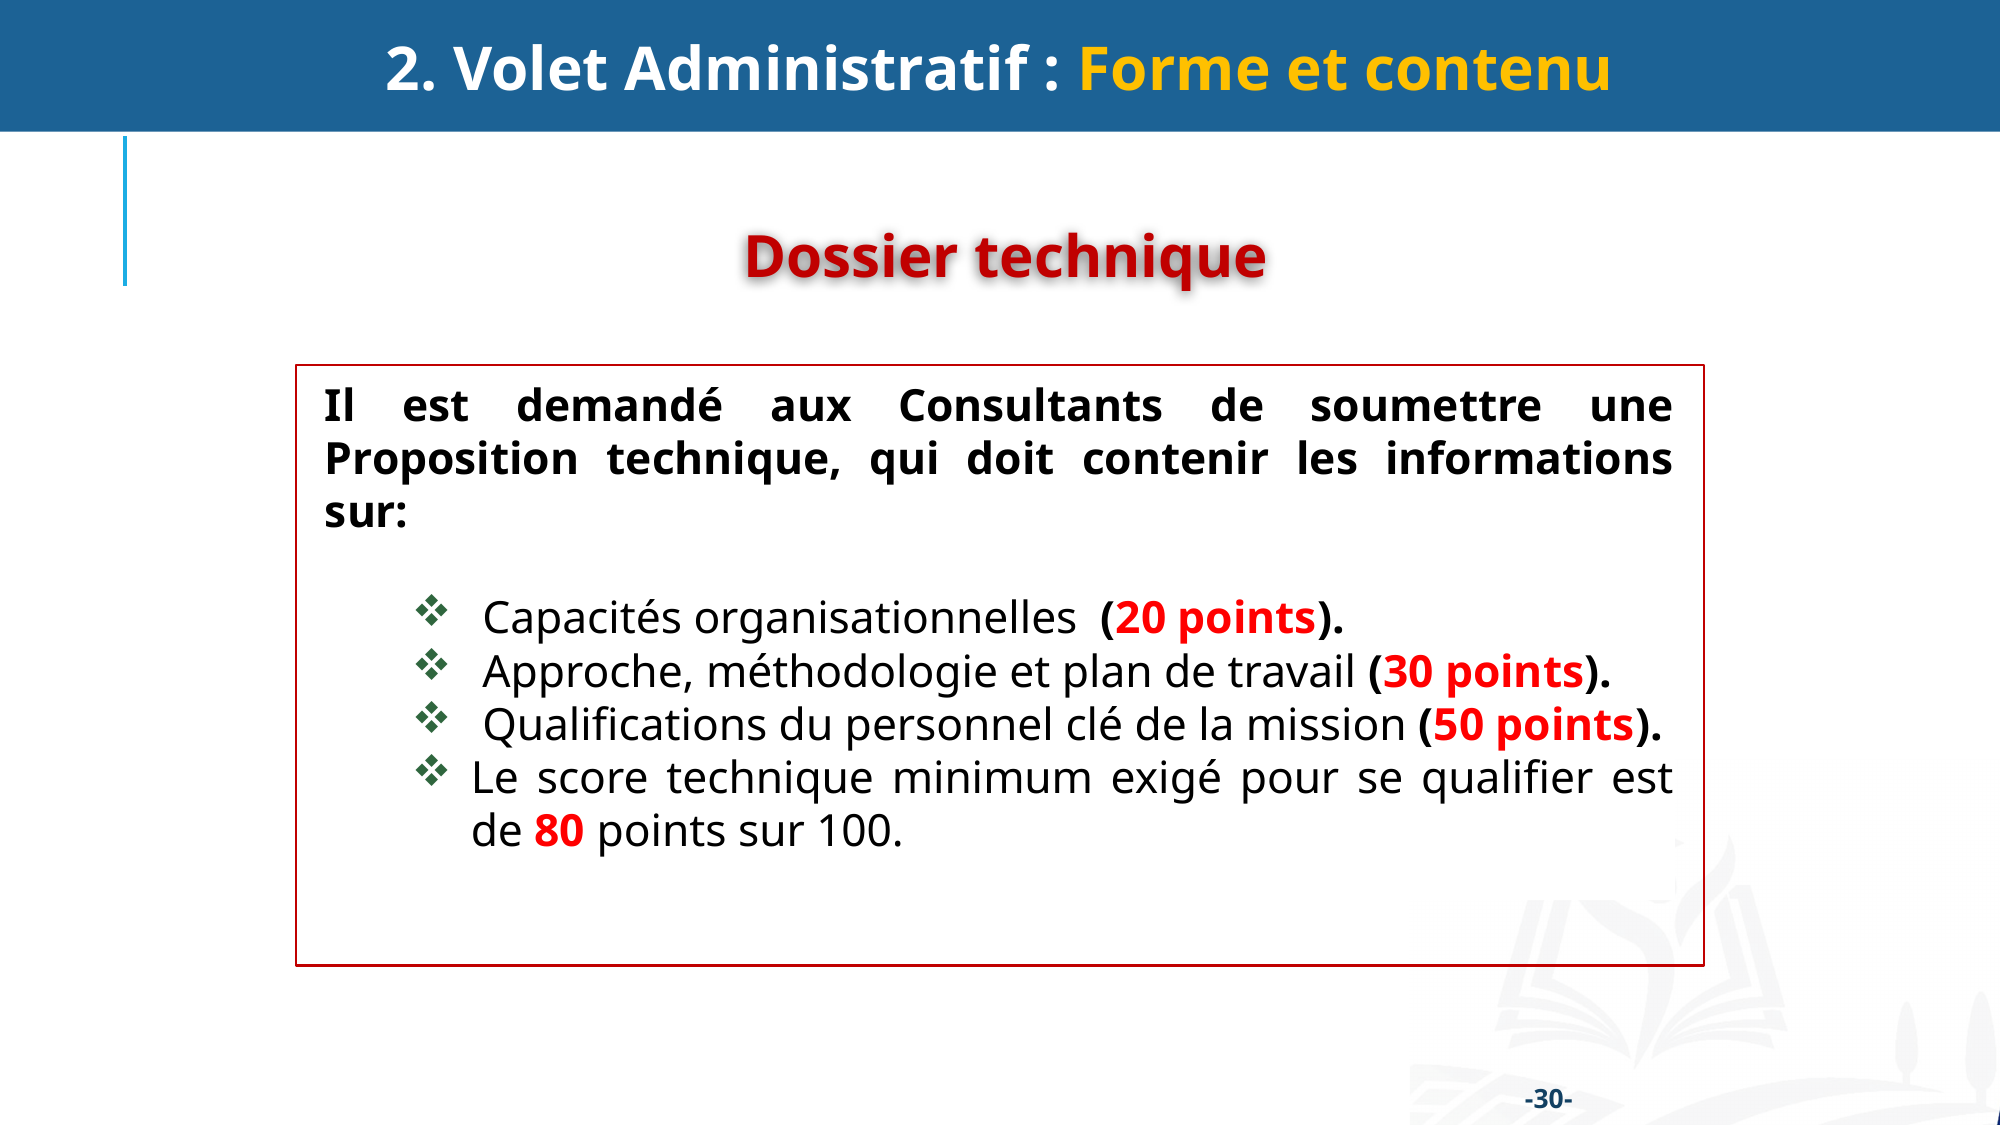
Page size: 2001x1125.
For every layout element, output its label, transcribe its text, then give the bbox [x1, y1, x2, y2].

picture [1409, 759, 2000, 1125]
text_box Dossier technique [332, 212, 1680, 296]
text_box 2. Volet Administratif : Forme et contenu [0, 0, 2000, 133]
text_box [295, 364, 1705, 967]
